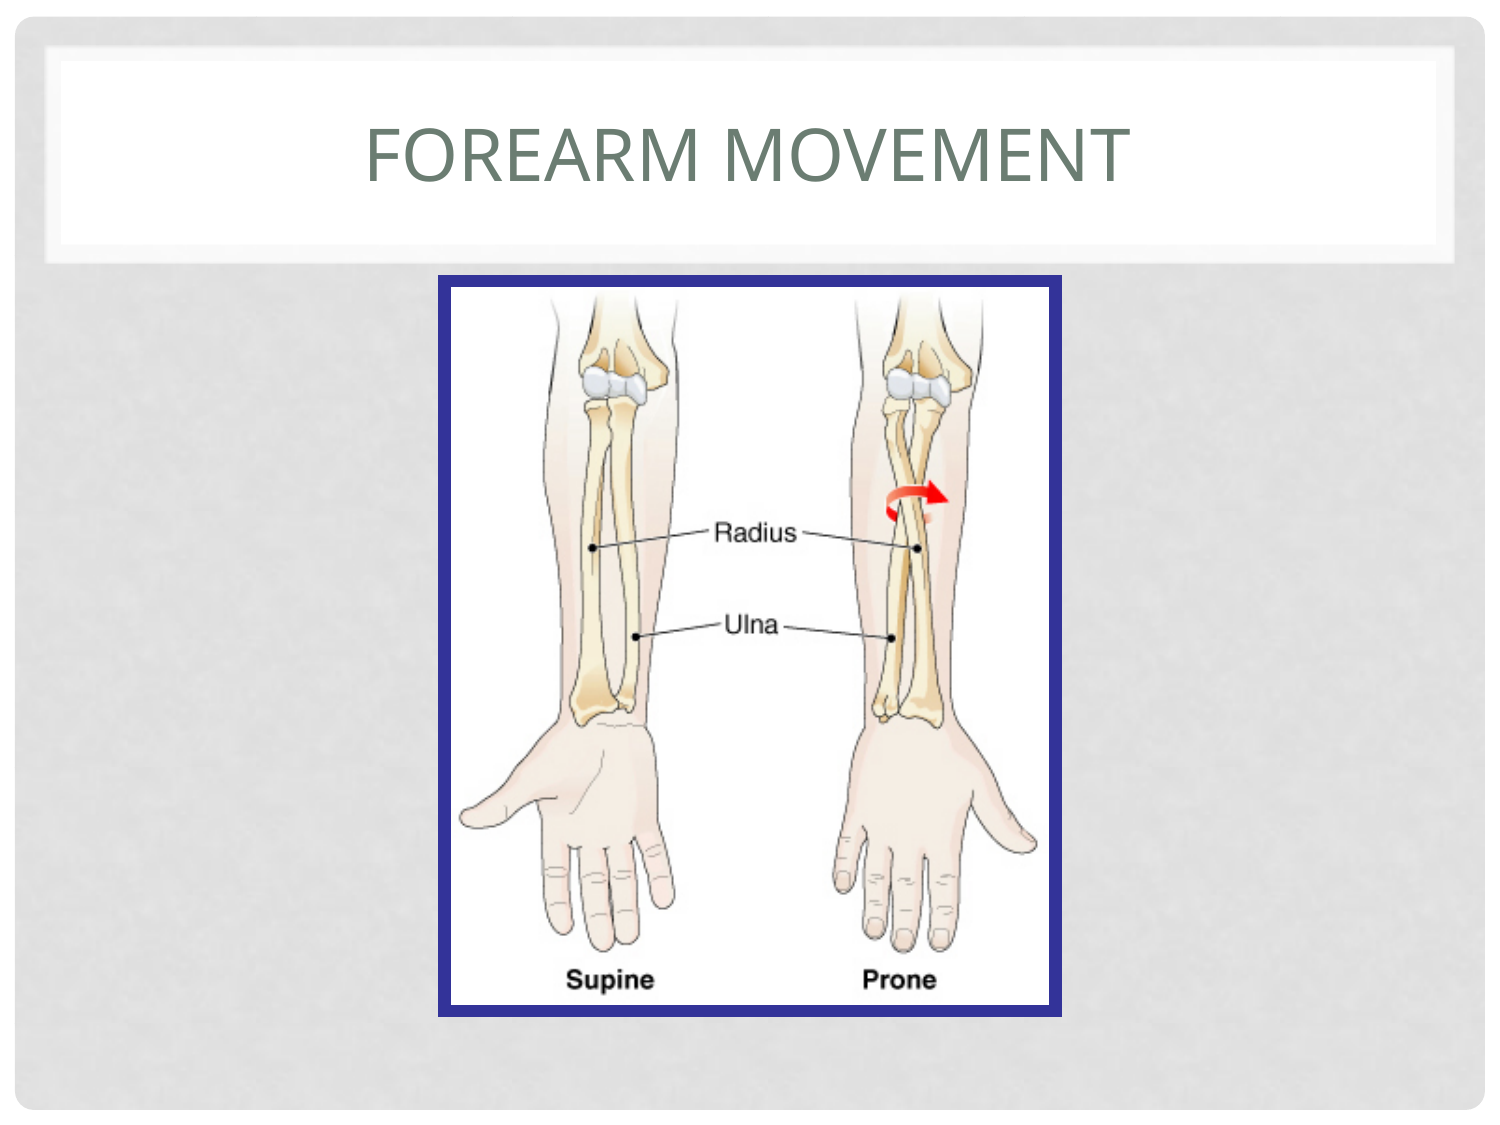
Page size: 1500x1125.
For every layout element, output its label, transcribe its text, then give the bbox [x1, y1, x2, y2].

title Forearm movement [69, 66, 1425, 238]
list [450, 287, 1050, 1006]
